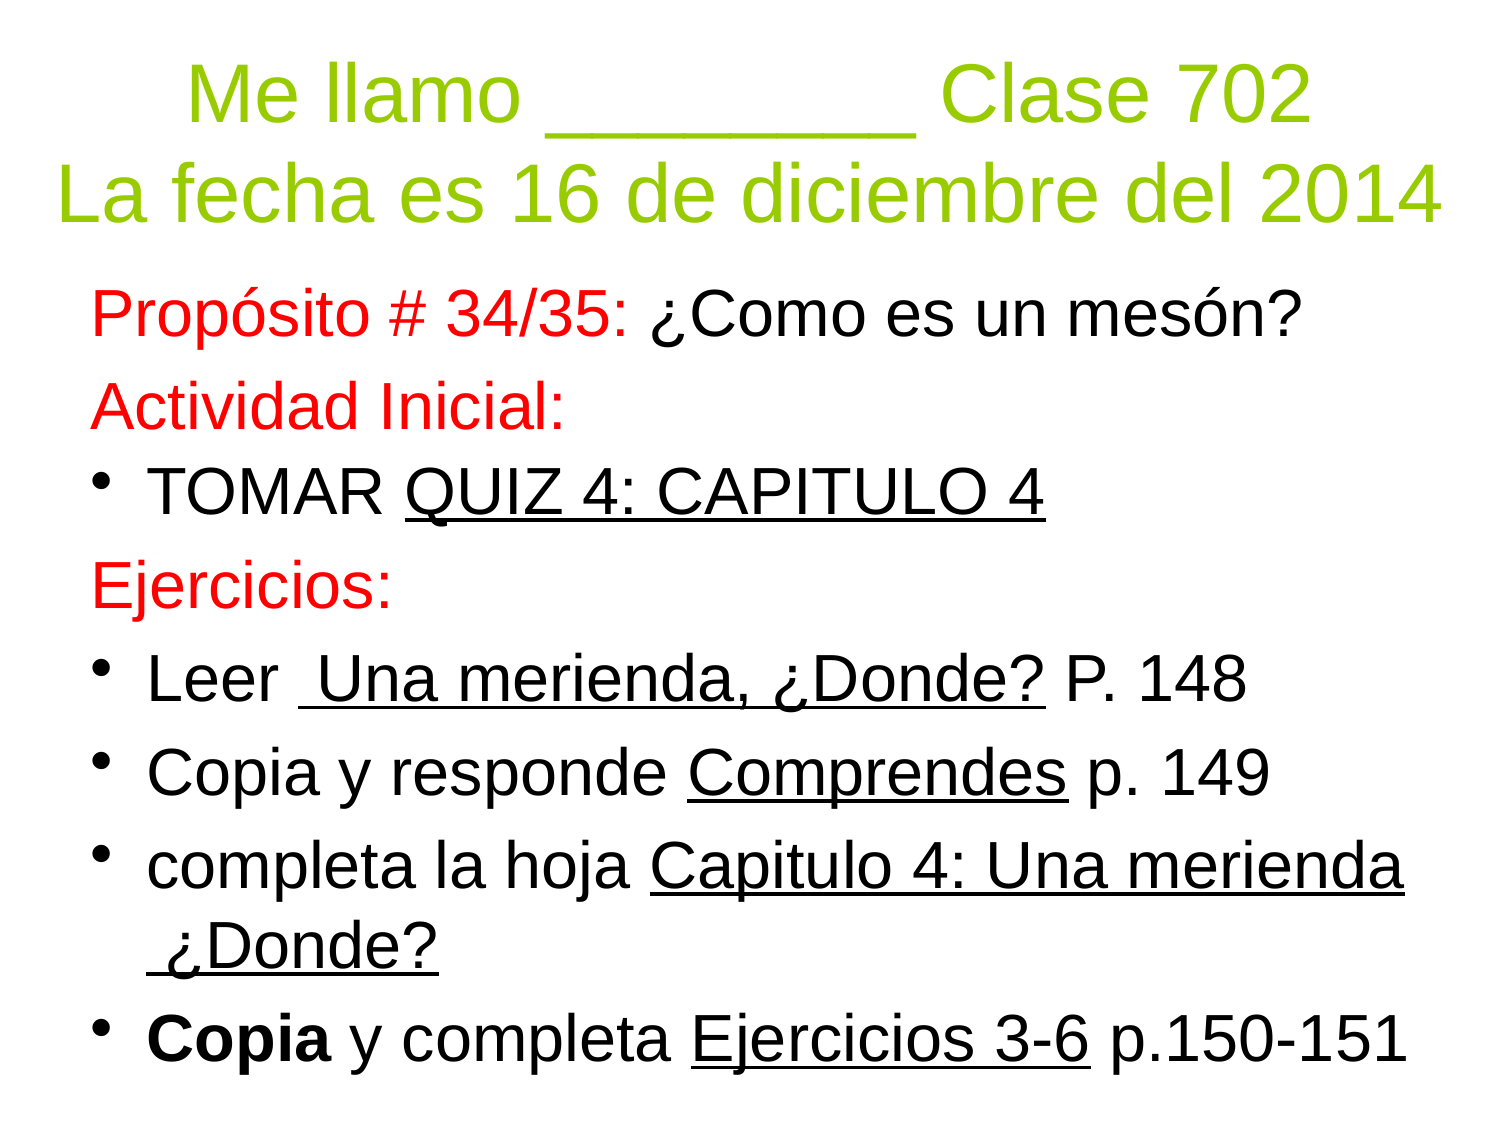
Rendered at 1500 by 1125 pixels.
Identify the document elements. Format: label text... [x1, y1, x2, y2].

list Propósito # 34/35: ¿Como es un mesón? Actividad Inicial: TOMAR QUIZ 4: CAPITULO 4 Ejercicios: Leer Una merienda, ¿Donde? P. 148 Copia y responde Comprendes p. 149 completa la hoja Capitulo 4: Una merienda ¿Donde? Copia y completa Ejercicios 3-6 p.150-151 [75, 262, 1425, 1005]
title Me llamo ________ Clase 702 La fecha es 16 de diciembre del 2014 [37, 45, 1463, 233]
